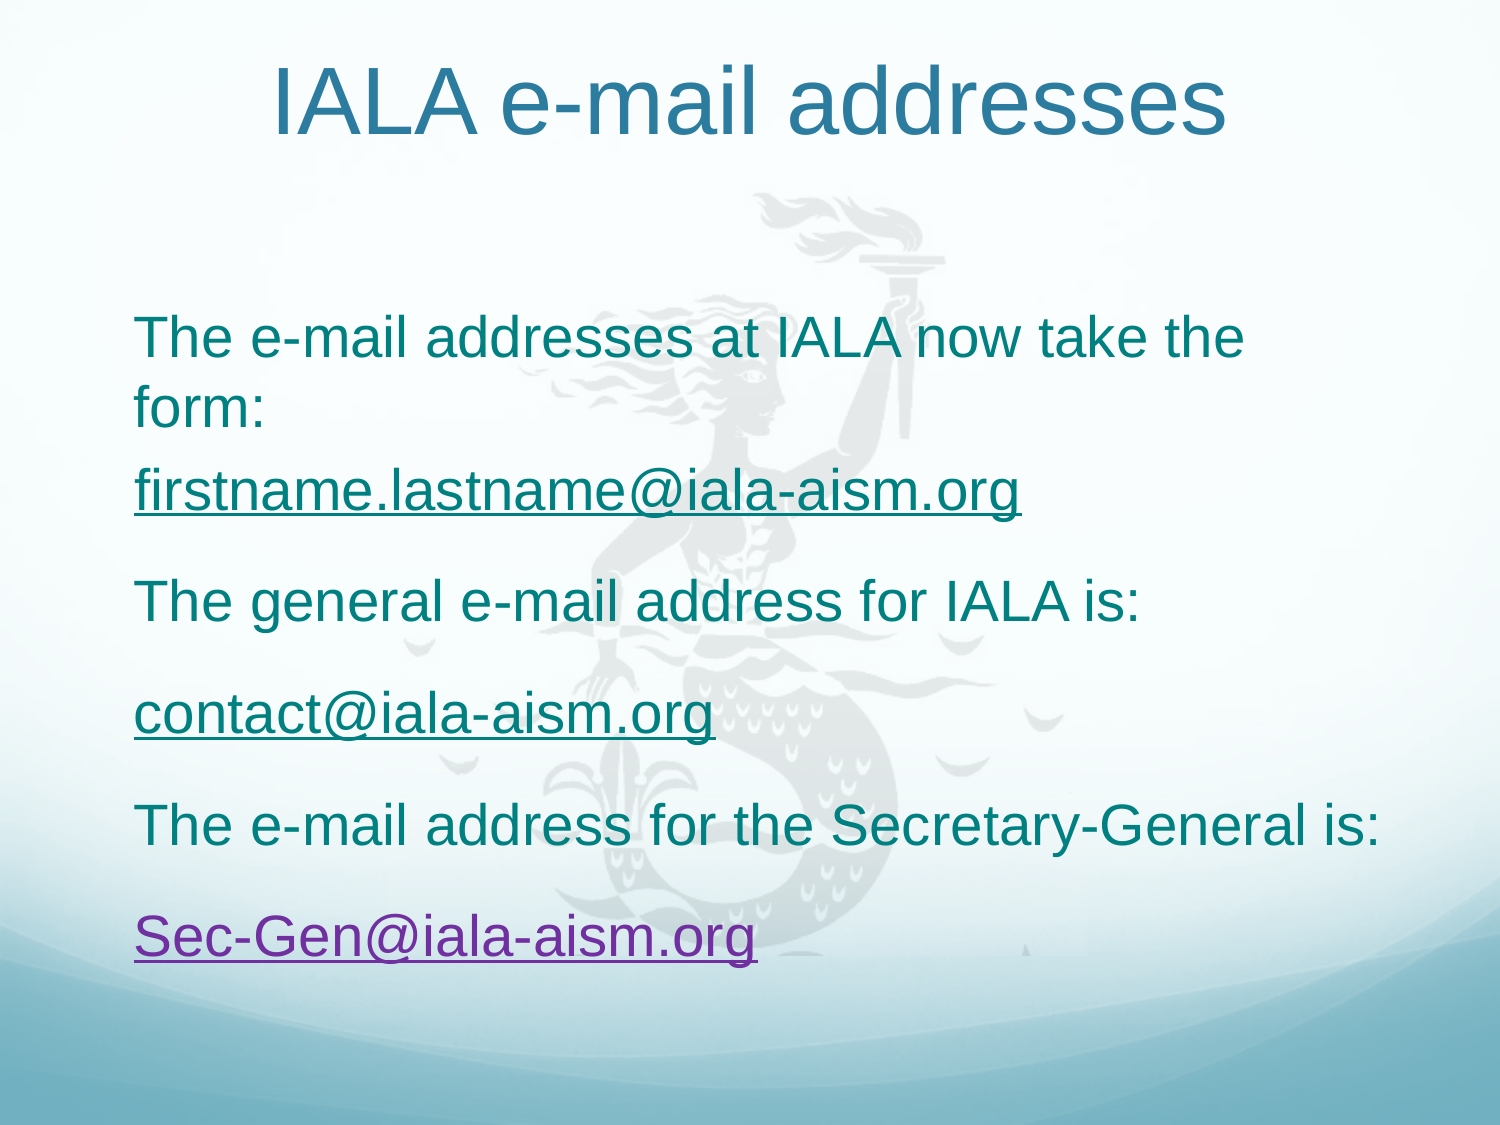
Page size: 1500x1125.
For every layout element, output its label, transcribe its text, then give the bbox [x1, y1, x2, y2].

list The e-mail addresses at IALA now take the form: firstname.lastname@iala-aism.org The general e-mail address for IALA is: contact@iala-aism.org The e-mail address for the Secretary-General is: Sec-Gen@iala-aism.org [90, 291, 1410, 1060]
title IALA e-mail addresses [90, 17, 1410, 162]
